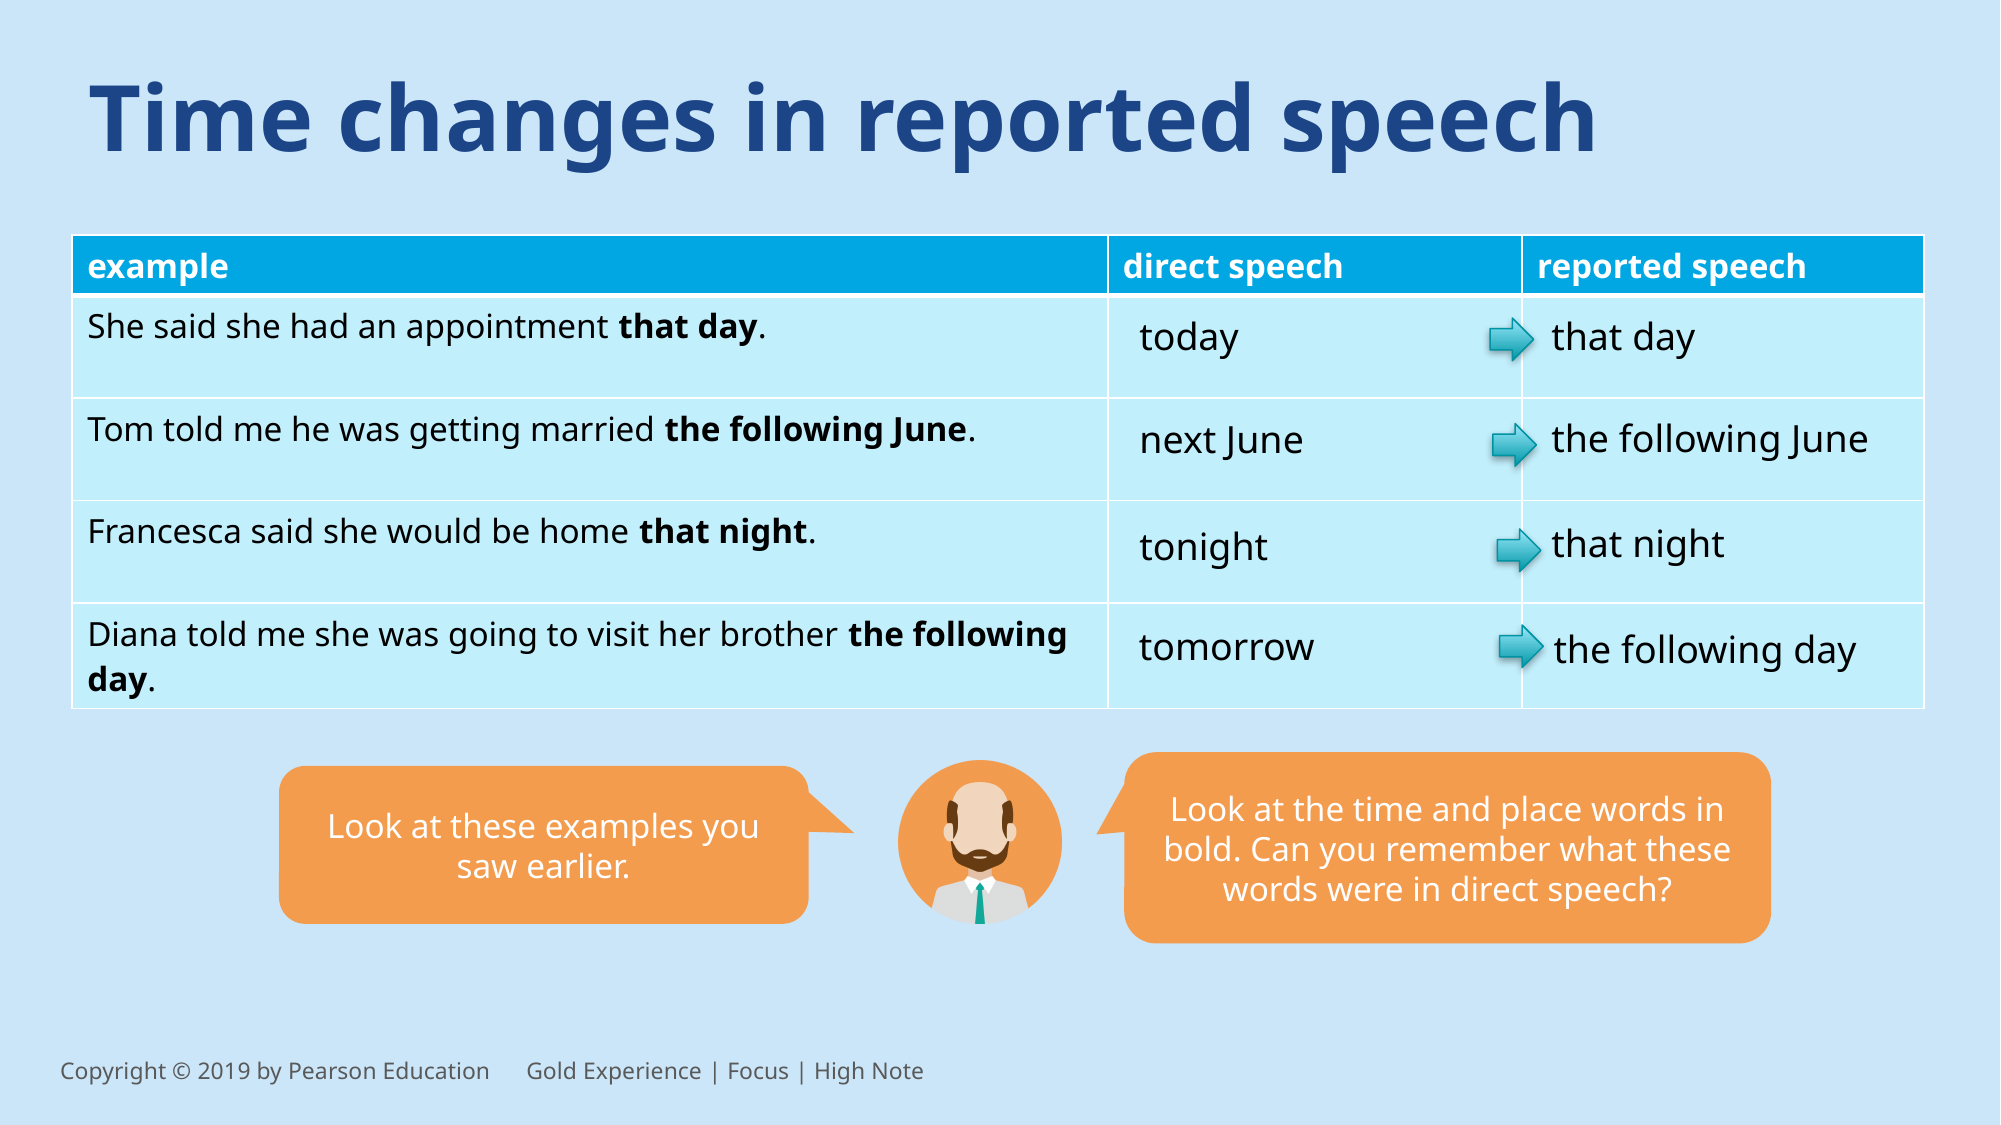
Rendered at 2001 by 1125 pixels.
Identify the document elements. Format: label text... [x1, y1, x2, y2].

table_cell [1523, 604, 1923, 637]
table_header reported speech [1523, 236, 1923, 293]
table_cell [1523, 399, 1923, 500]
text_box that day [1536, 305, 1922, 366]
table_cell [1523, 298, 1923, 397]
table_cell [1109, 604, 1521, 708]
picture [897, 760, 1062, 925]
text_box tonight [1124, 515, 1510, 576]
text_box the following June [1536, 407, 1922, 467]
text_box that night [1536, 512, 1922, 573]
text_box [1496, 528, 1542, 573]
table_cell [1109, 399, 1521, 500]
table_cell Diana told me she was going to visit her brother the following day. [73, 604, 1107, 708]
title Time changes in reported speech [73, 65, 1879, 234]
text_box Look at the time and place words in bold. Can you remember what these words were in direct speech? [1094, 750, 1774, 946]
table_cell [1523, 501, 1923, 602]
text_box [1492, 422, 1537, 467]
text_box [1498, 624, 1544, 669]
table_cell [1109, 298, 1521, 397]
table_cell [1523, 663, 1923, 708]
table_header direct speech [1109, 236, 1521, 293]
text_box the following day [1538, 618, 1924, 679]
table_cell Francesca said she would be home that night. [73, 501, 1107, 602]
table_header example [73, 236, 1107, 293]
table_cell [1109, 501, 1521, 602]
text_box [1489, 317, 1535, 362]
table_cell She said she had an appointment that day. [73, 298, 1107, 397]
text_box today [1124, 305, 1510, 366]
footer Copyright © 2019 by Pearson Education Gold Experience | Focus | High Note [45, 1040, 1084, 1101]
text_box Look at these examples you saw earlier. [276, 763, 857, 926]
table_cell Tom told me he was getting married the following June. [73, 399, 1107, 500]
text_box tomorrow [1124, 615, 1529, 675]
text_box next June [1124, 408, 1510, 469]
